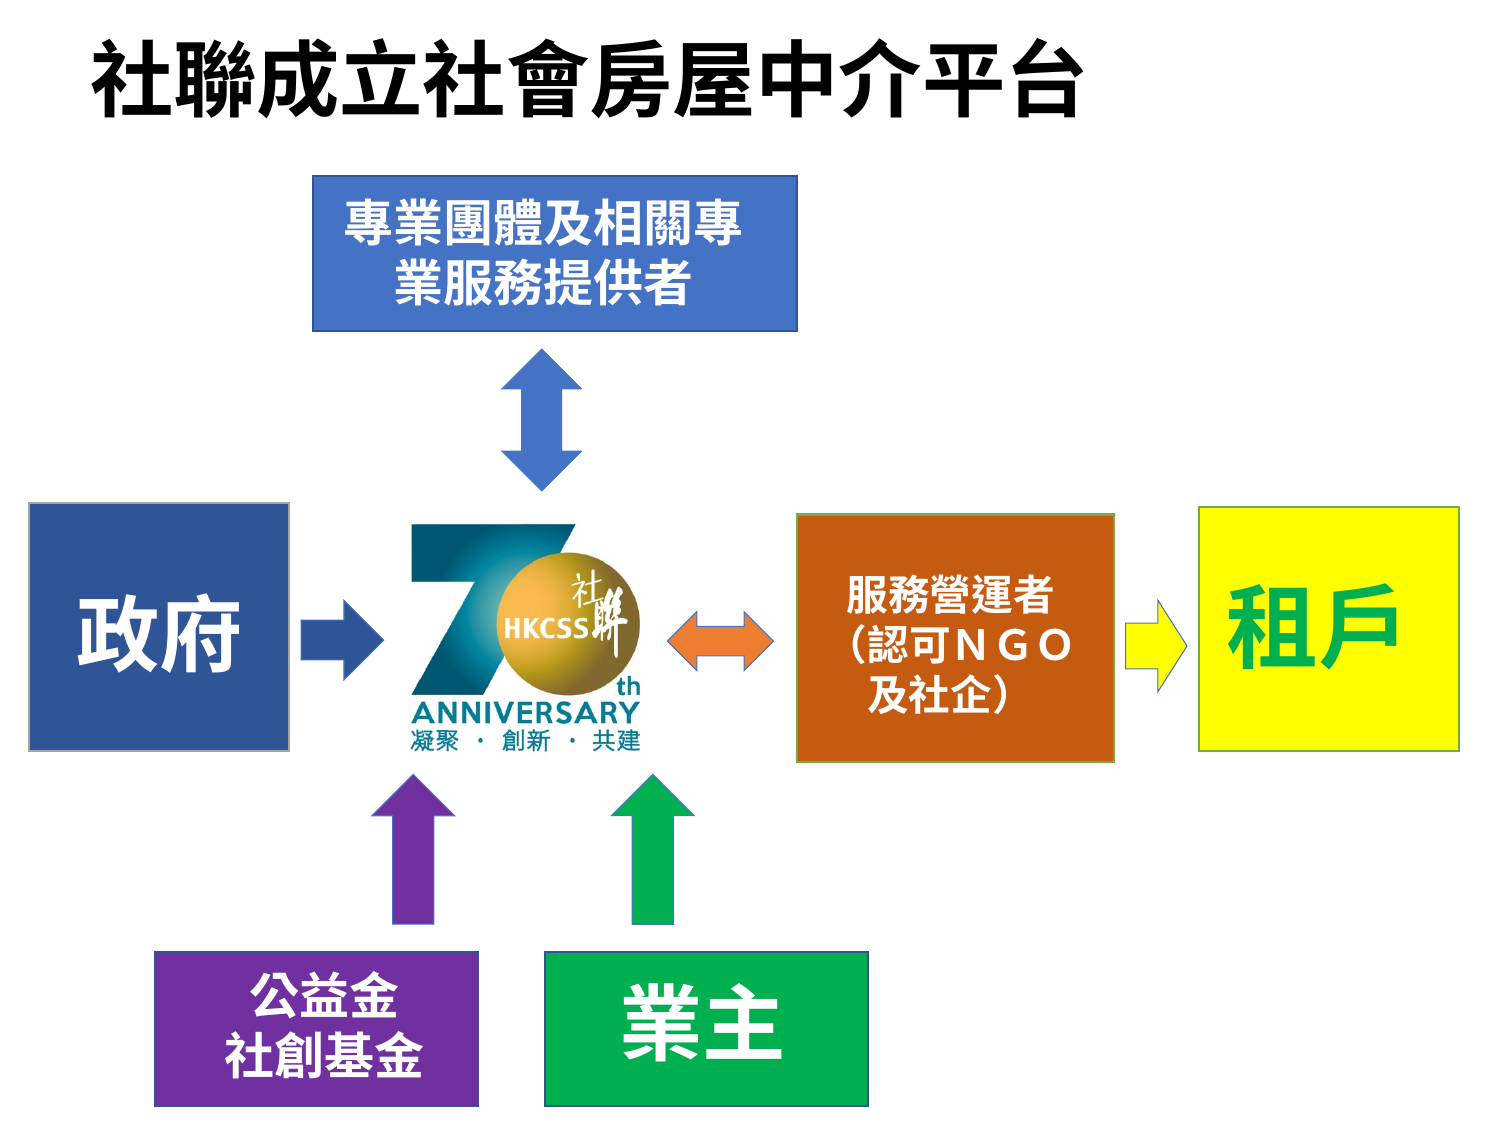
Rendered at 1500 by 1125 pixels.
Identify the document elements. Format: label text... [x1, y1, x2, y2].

text_box [1198, 506, 1460, 562]
text_box [500, 348, 583, 492]
text_box [544, 951, 869, 1107]
text_box [796, 513, 1115, 763]
text_box 社聯成立社會房屋中介平台 [74, 0, 1425, 172]
text_box [1125, 598, 1188, 694]
text_box [1198, 688, 1460, 752]
text_box [28, 502, 290, 752]
text_box [312, 175, 798, 332]
text_box [300, 599, 385, 682]
text_box [666, 610, 775, 672]
text_box [610, 773, 696, 925]
text_box 公益金 社創基金 [171, 957, 479, 1093]
text_box [370, 773, 456, 925]
picture [395, 507, 656, 764]
text_box [154, 951, 479, 1107]
text_box 業主 [549, 963, 857, 1079]
text_box 租戶 [1175, 562, 1483, 688]
text_box 服務營運者（認可ＮＧＯ及社企） [797, 561, 1105, 727]
text_box 專業團體及相關專業服務提供者 [312, 183, 774, 319]
text_box 政府 [41, 574, 278, 689]
